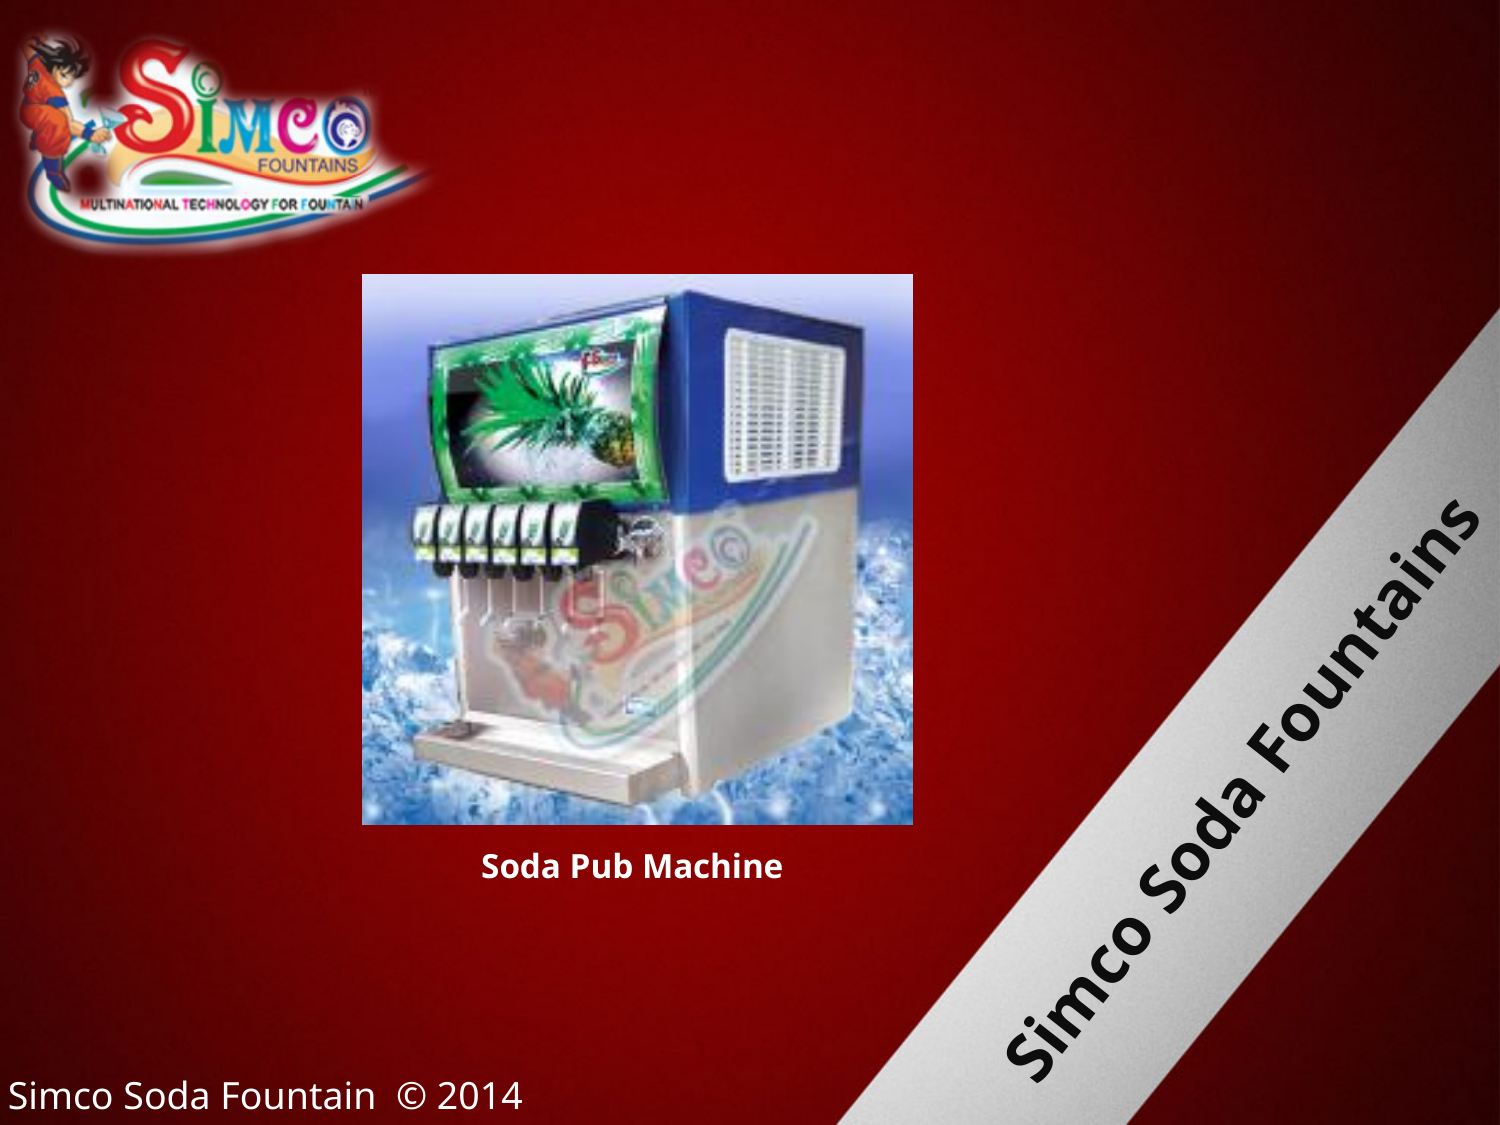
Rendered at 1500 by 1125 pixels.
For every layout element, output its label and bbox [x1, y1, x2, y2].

picture [0, 0, 1500, 1125]
text_box [362, 274, 913, 894]
